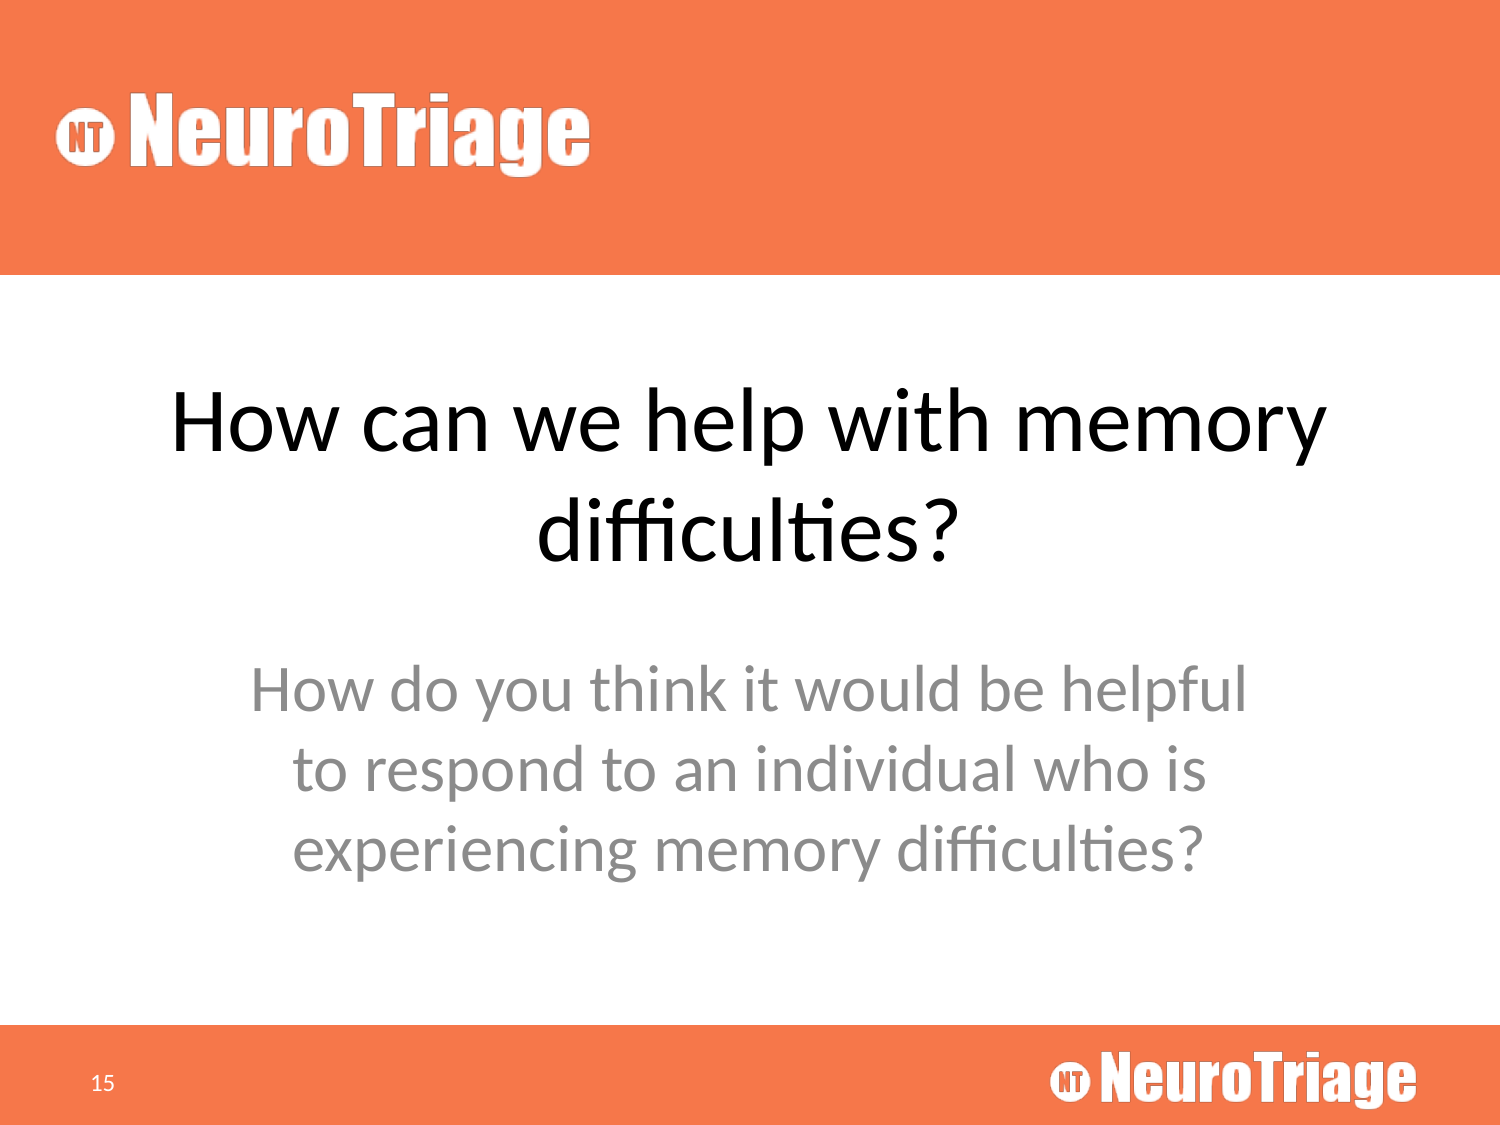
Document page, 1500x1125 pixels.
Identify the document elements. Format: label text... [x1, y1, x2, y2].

title How can we help with memory difficulties? [112, 349, 1388, 591]
picture [1037, 1030, 1425, 1125]
slide_number 15 [75, 1051, 425, 1112]
subtitle How do you think it would be helpful to respond to an individual who is experiencing memory difficulties? [225, 637, 1275, 925]
picture [37, 62, 603, 200]
